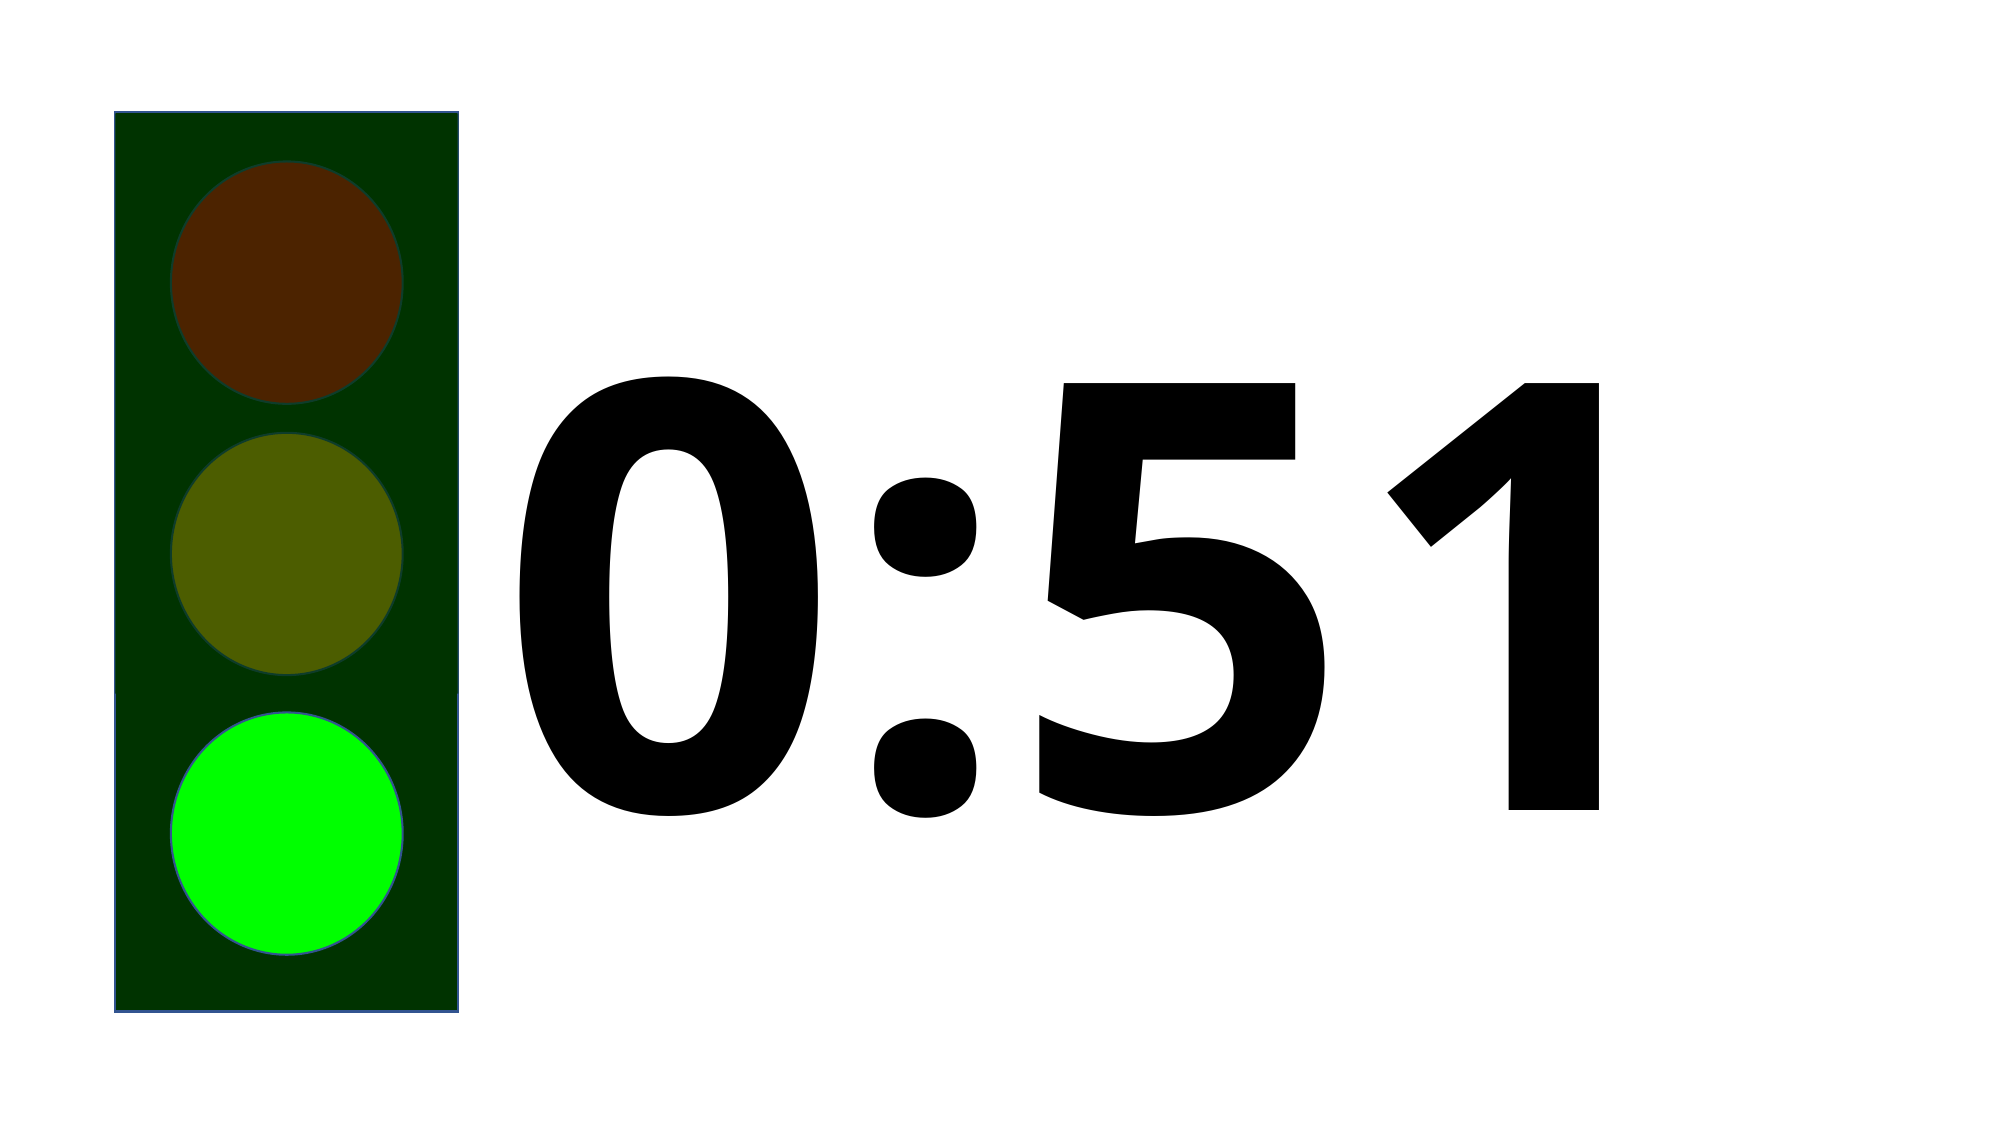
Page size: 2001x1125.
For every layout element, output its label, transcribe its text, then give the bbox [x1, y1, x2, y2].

text_box [114, 112, 459, 695]
text_box [169, 711, 404, 956]
text_box [114, 695, 459, 1013]
text_box 0:51 [483, 204, 1924, 938]
